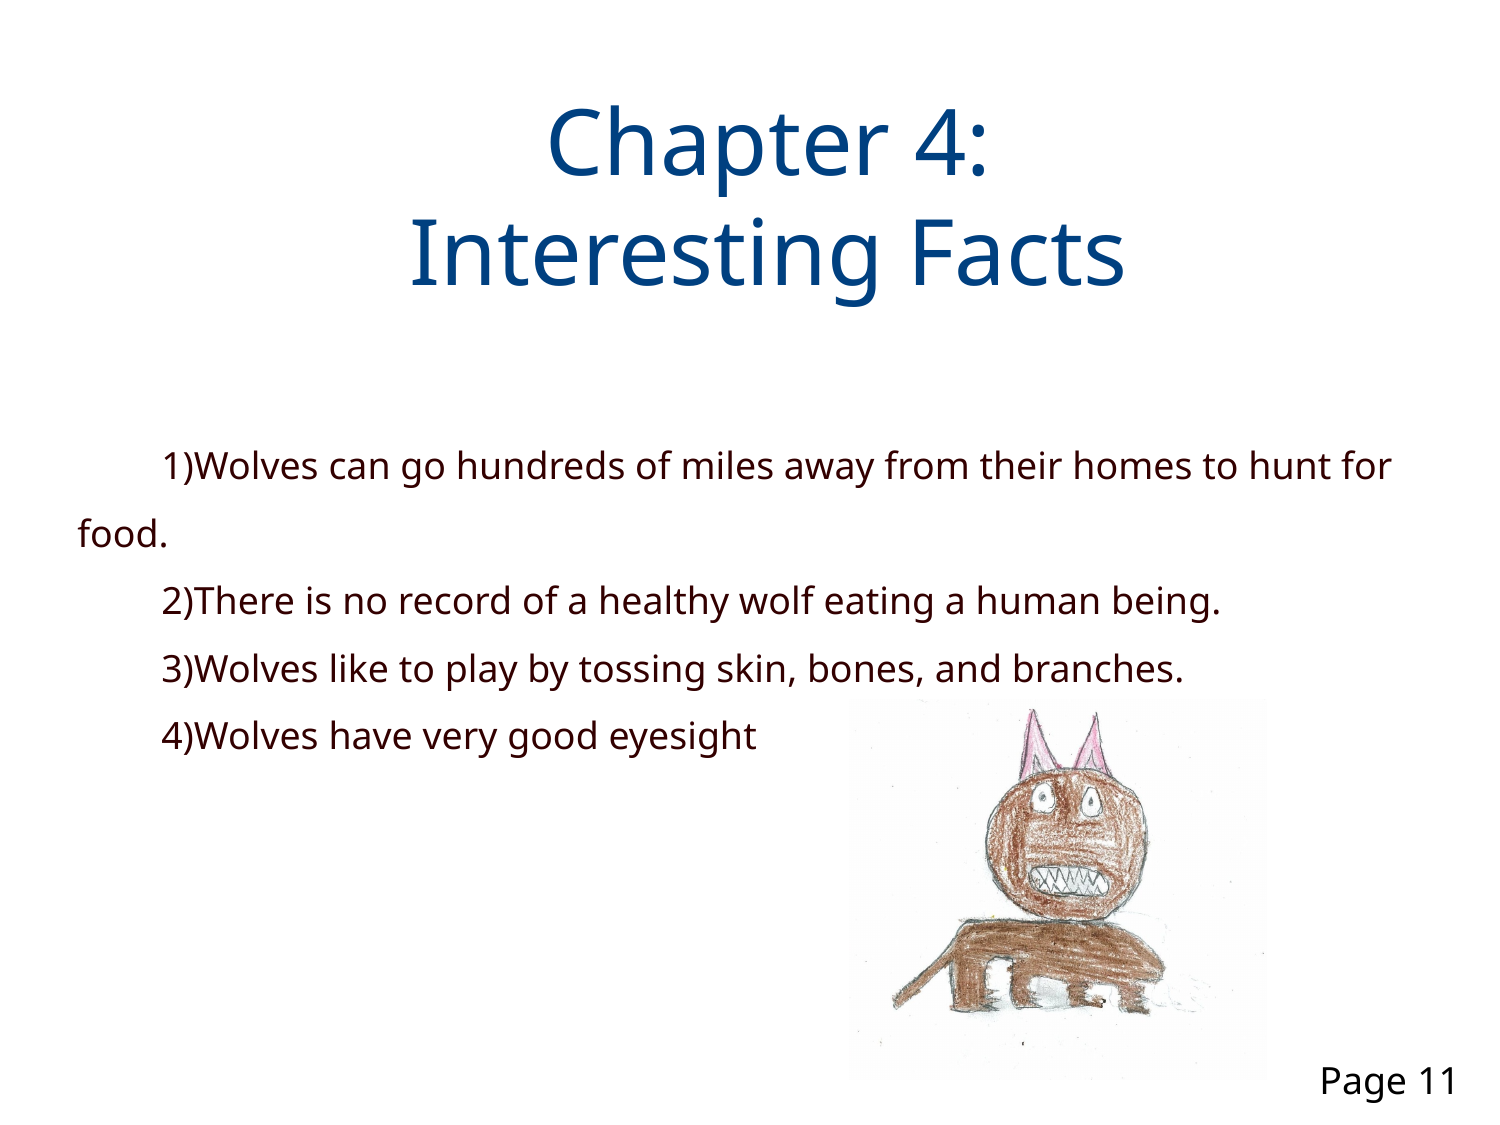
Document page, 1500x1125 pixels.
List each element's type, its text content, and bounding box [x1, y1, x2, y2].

title Chapter 4: Interesting Facts [187, 99, 1351, 288]
text_box Wolves can go hundreds of miles away from their homes to hunt for food. There is no record of a healthy wolf eating a human being. Wolves like to play by tossing skin, bones, and branches. Wolves have very good eyesight [62, 412, 1450, 765]
picture [849, 699, 1268, 1080]
